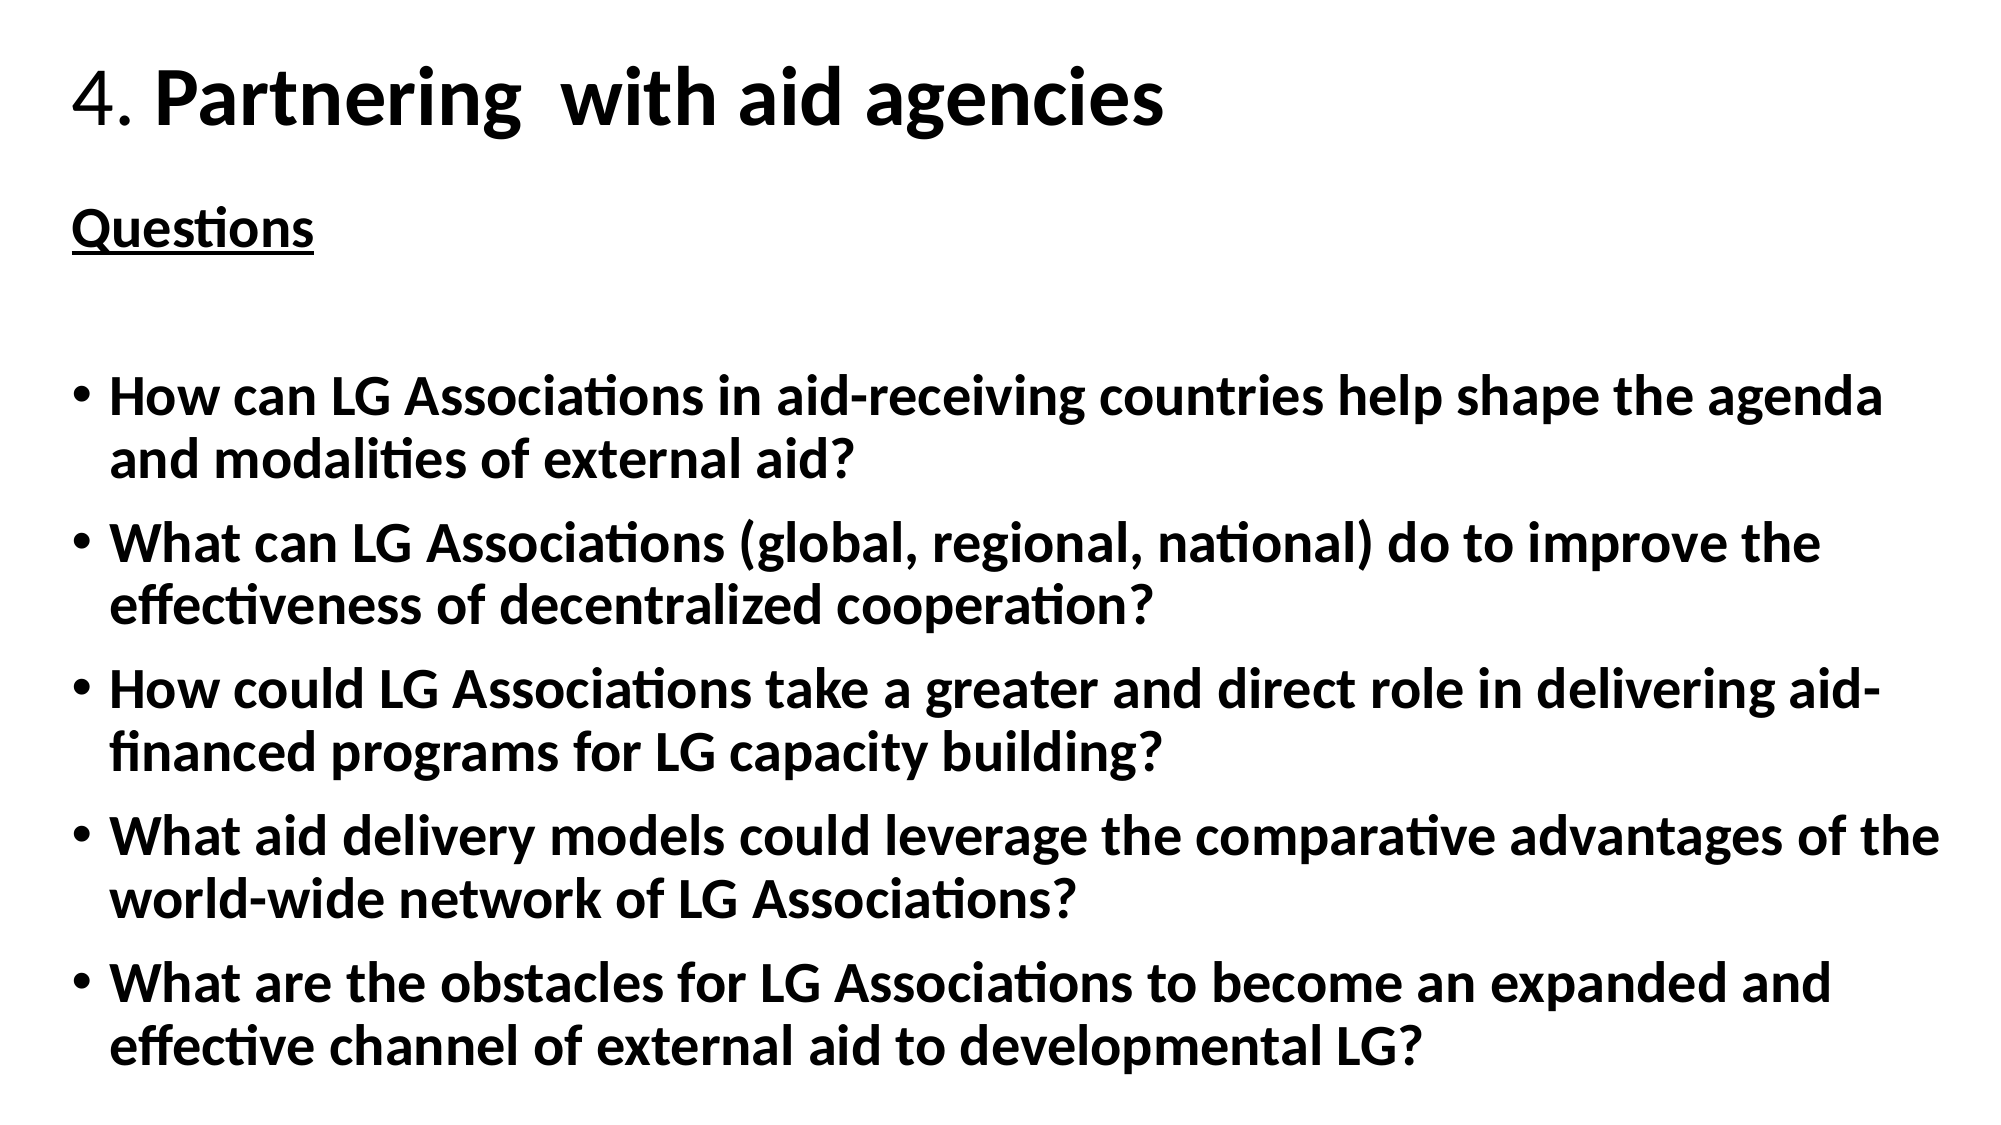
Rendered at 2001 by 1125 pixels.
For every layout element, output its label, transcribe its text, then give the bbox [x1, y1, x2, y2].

title 4. Partnering with aid agencies [56, 44, 1967, 152]
list Questions How can LG Associations in aid-receiving countries help shape the agenda and modalities of external aid? What can LG Associations (global, regional, national) do to improve the effectiveness of decentralized cooperation? How could LG Associations take a greater and direct role in delivering aid-financed programs for LG capacity building? What aid delivery models could leverage the comparative advantages of the world-wide network of LG Associations? What are the obstacles for LG Associations to become an expanded and effective channel of external aid to developmental LG? [56, 189, 1967, 1095]
